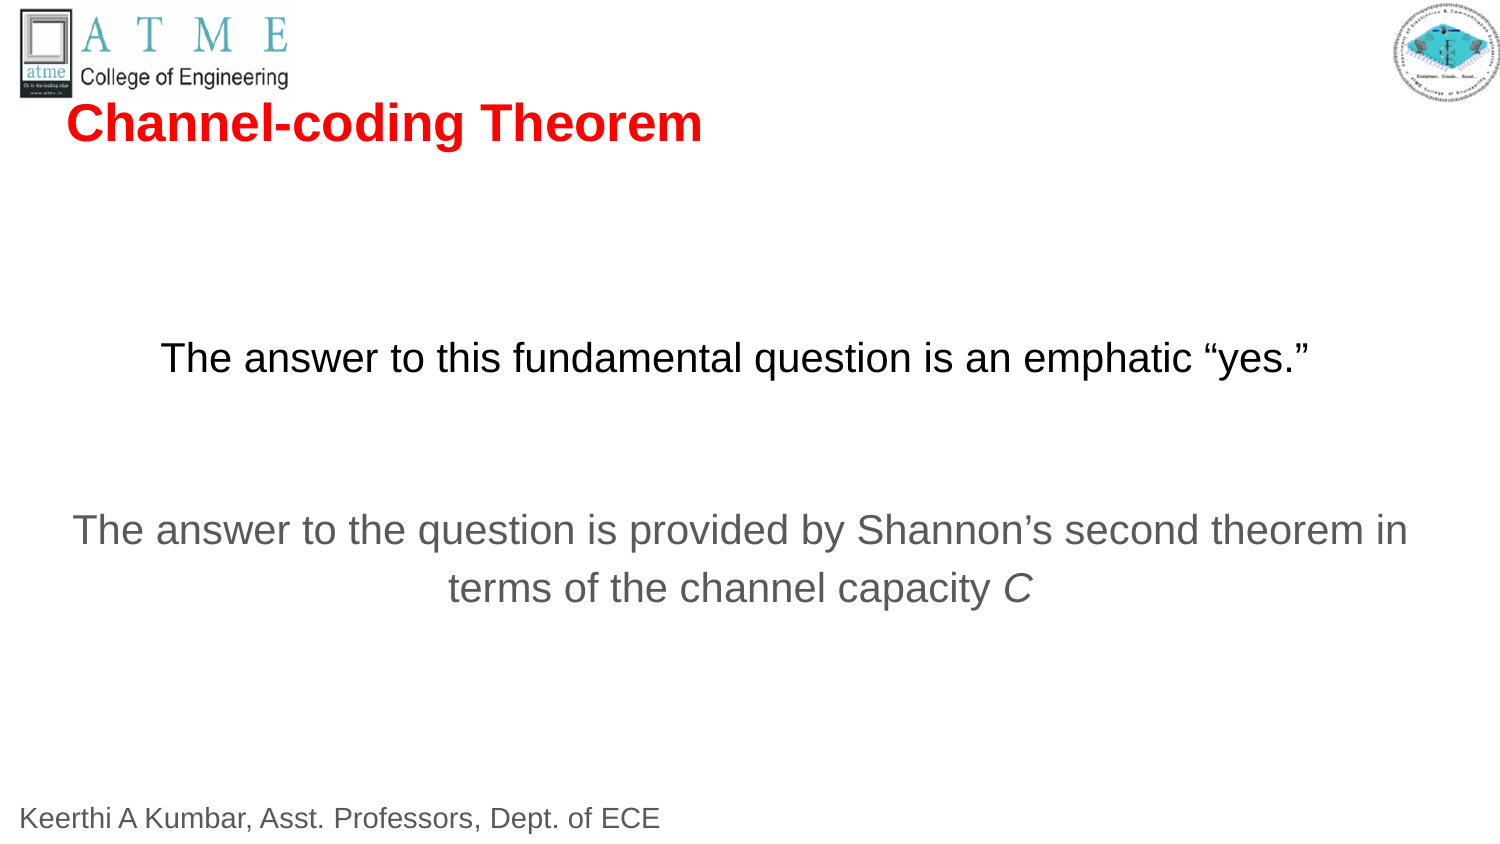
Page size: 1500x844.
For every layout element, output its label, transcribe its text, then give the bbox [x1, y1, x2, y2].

picture [1389, 1, 1500, 104]
list The answer to this fundamental question is an emphatic “yes.” The answer to the question is provided by Shannon’s second theorem in terms of the channel capacity C [32, 307, 1431, 559]
title Channel-coding Theorem [51, 72, 1449, 167]
picture [17, 6, 295, 99]
